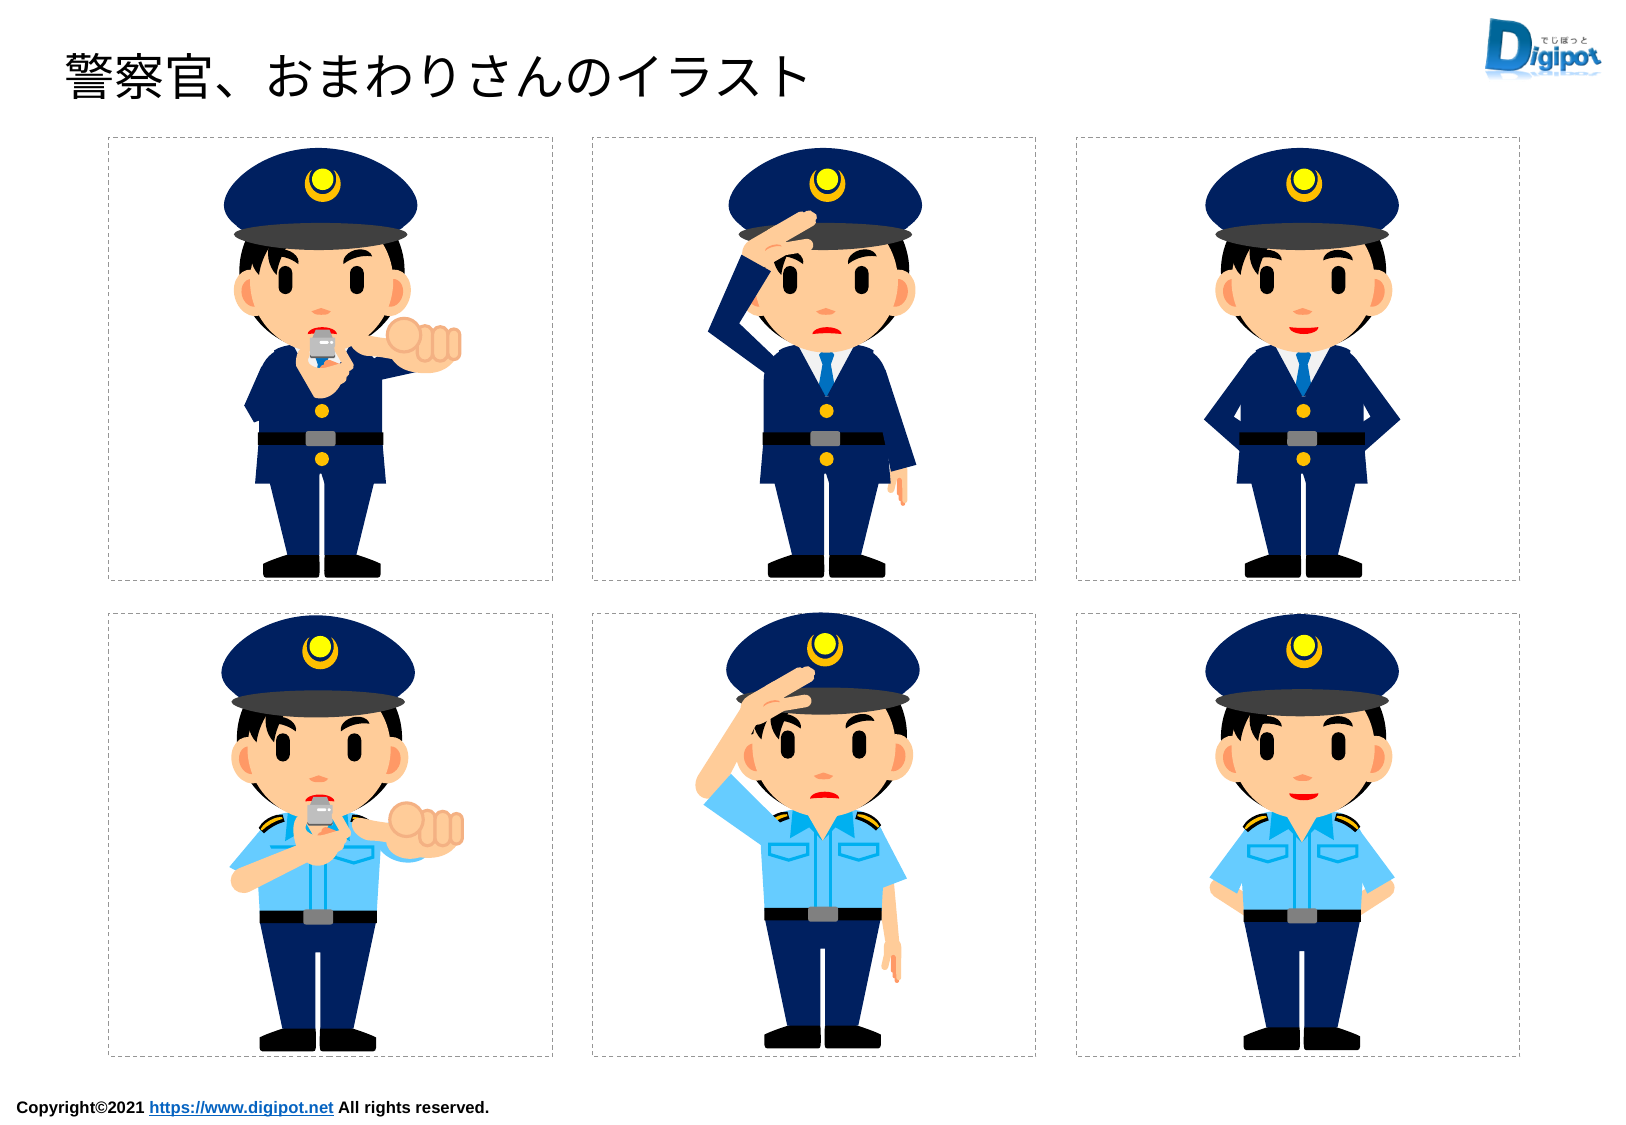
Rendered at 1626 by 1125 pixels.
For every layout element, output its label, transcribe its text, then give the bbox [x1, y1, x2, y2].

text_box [1205, 614, 1399, 1051]
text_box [1205, 147, 1399, 578]
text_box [708, 612, 920, 1049]
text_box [221, 615, 463, 1052]
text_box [223, 147, 460, 578]
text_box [705, 147, 923, 578]
picture [1485, 18, 1602, 82]
text_box 警察官、おまわりさんのイラスト [49, 38, 829, 113]
